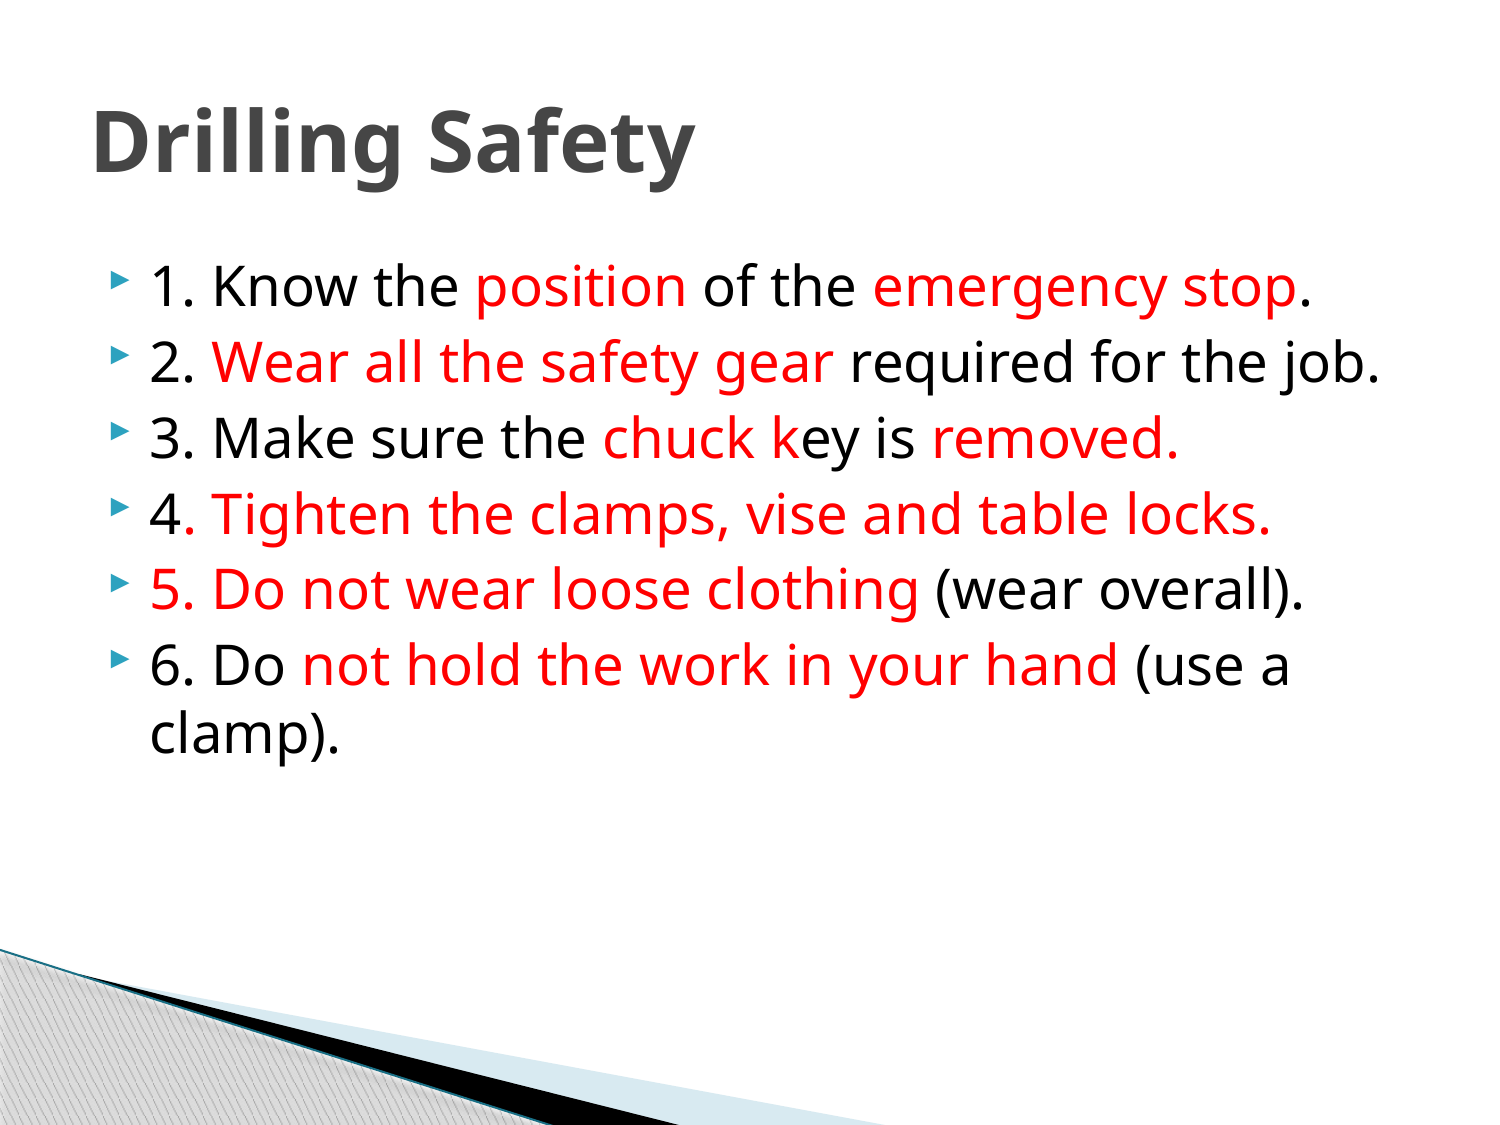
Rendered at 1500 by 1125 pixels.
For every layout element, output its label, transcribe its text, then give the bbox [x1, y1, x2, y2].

list 1. Know the position of the emergency stop. 2. Wear all the safety gear required for the job. 3. Make sure the chuck key is removed. 4. Tighten the clamps, vise and table locks. 5. Do not wear loose clothing (wear overall). 6. Do not hold the work in your hand (use a clamp). [75, 243, 1425, 986]
title Drilling Safety [75, 45, 1425, 233]
